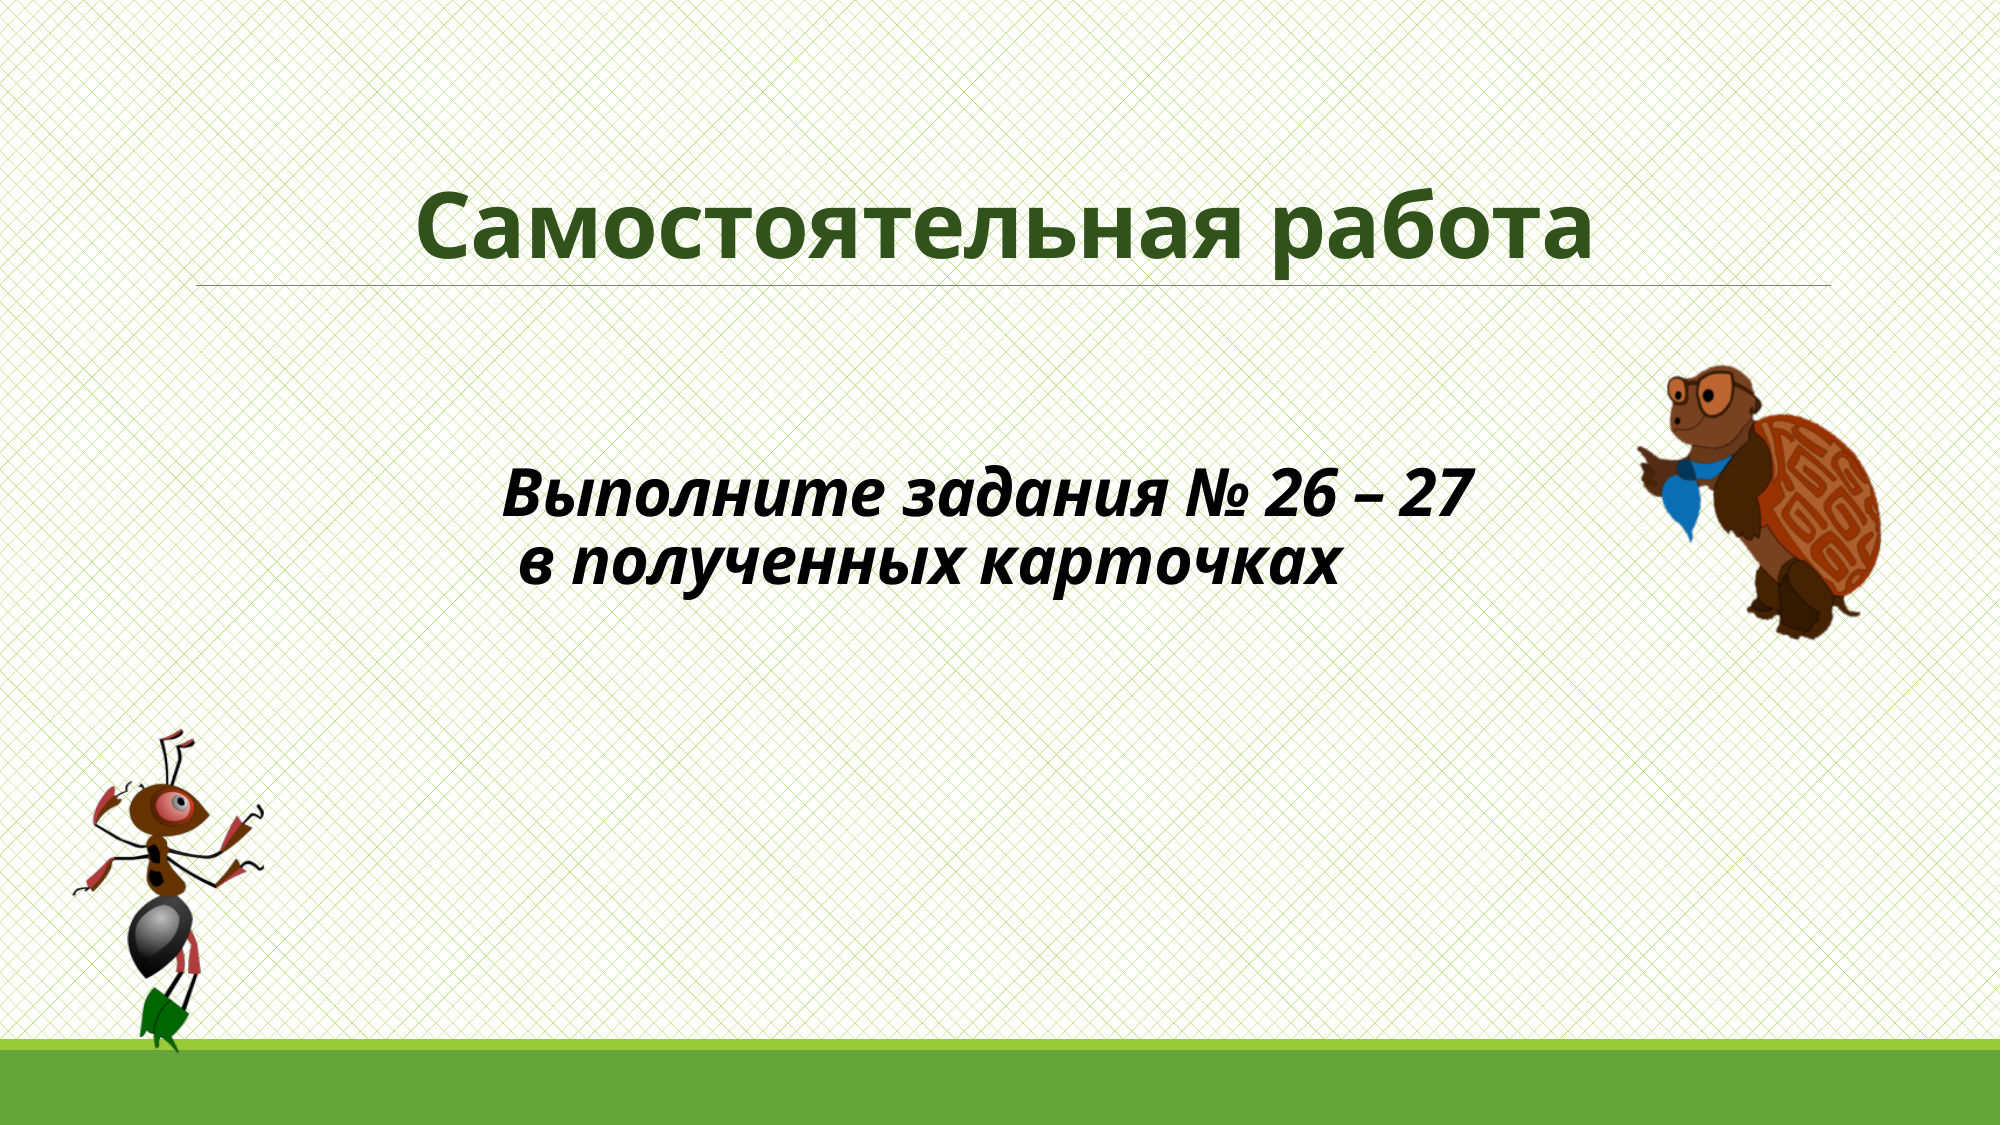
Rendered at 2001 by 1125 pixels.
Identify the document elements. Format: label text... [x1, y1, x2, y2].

title Самостоятельная работа [180, 175, 1830, 285]
picture [64, 701, 272, 1065]
picture [1612, 337, 1913, 655]
text_box Выполните задания № 26 – 27 в полученных карточках [486, 496, 1494, 606]
